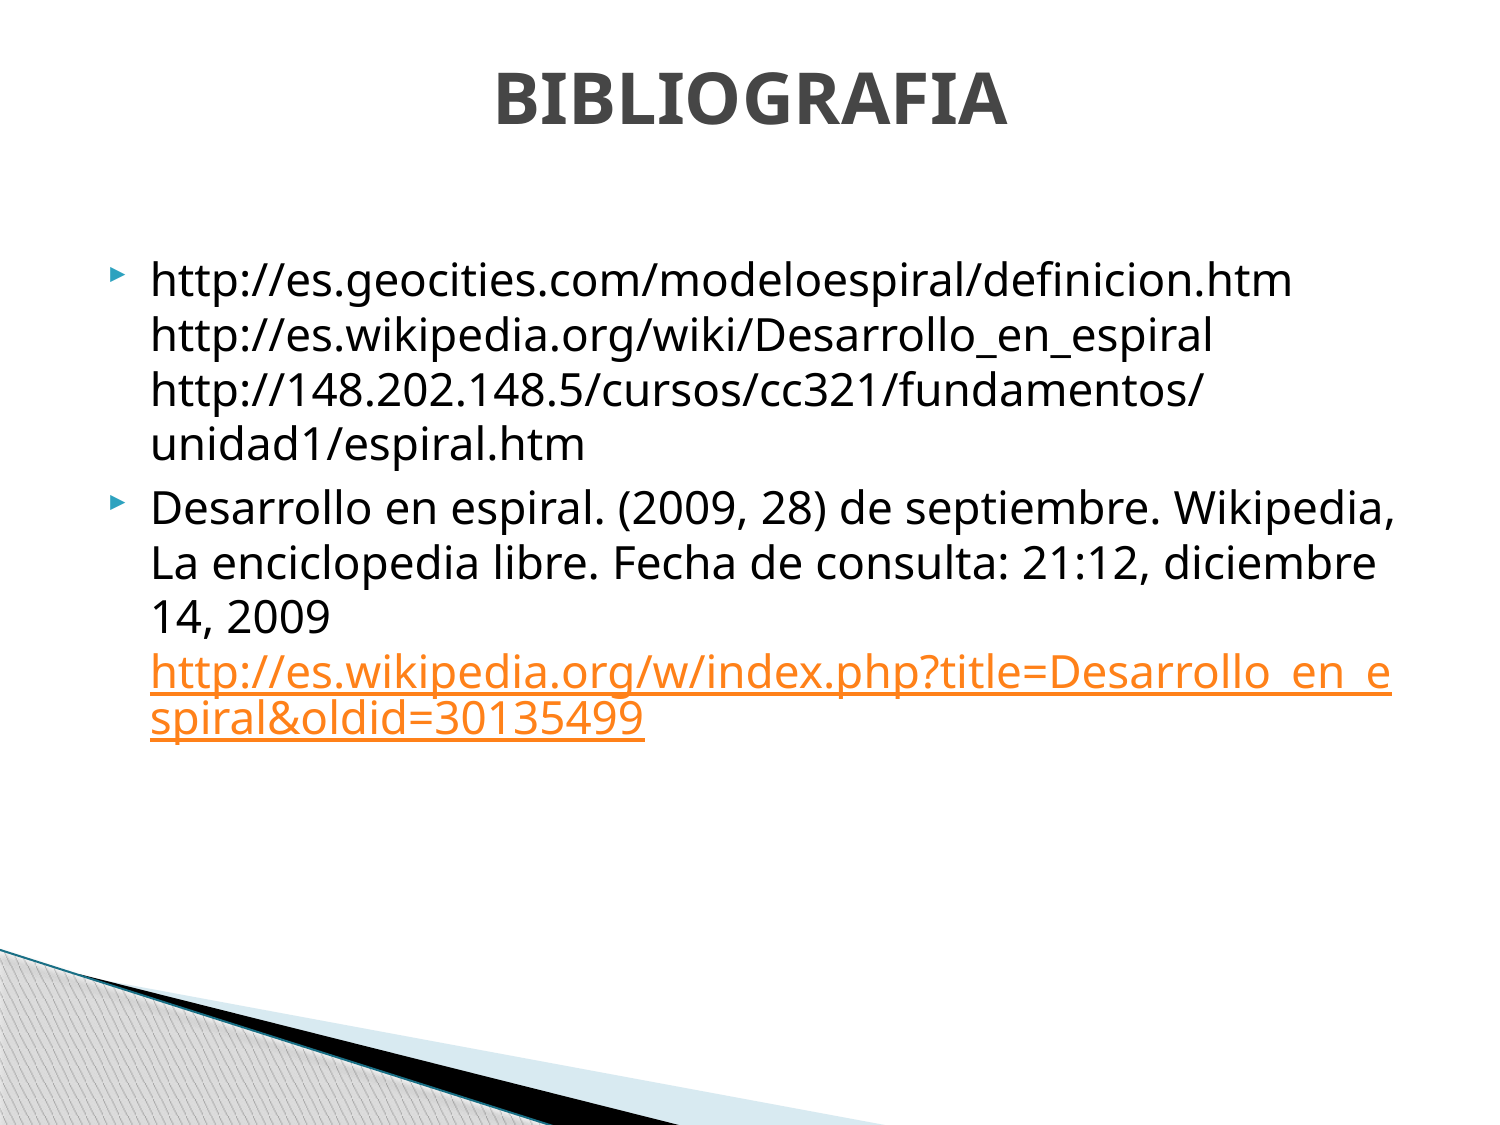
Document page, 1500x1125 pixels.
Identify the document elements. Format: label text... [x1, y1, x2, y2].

title BIBLIOGRAFIA [75, 45, 1425, 233]
list http://es.geocities.com/modeloespiral/definicion.htm http://es.wikipedia.org/wiki/Desarrollo_en_espiral http://148.202.148.5/cursos/cc321/fundamentos/unidad1/espiral.htm Desarrollo en espiral. (2009, 28) de septiembre. Wikipedia, La enciclopedia libre. Fecha de consulta: 21:12, diciembre 14, 2009 http://es.wikipedia.org/w/index.php?title=Desarrollo_en_espiral&oldid=30135499 [75, 243, 1425, 986]
